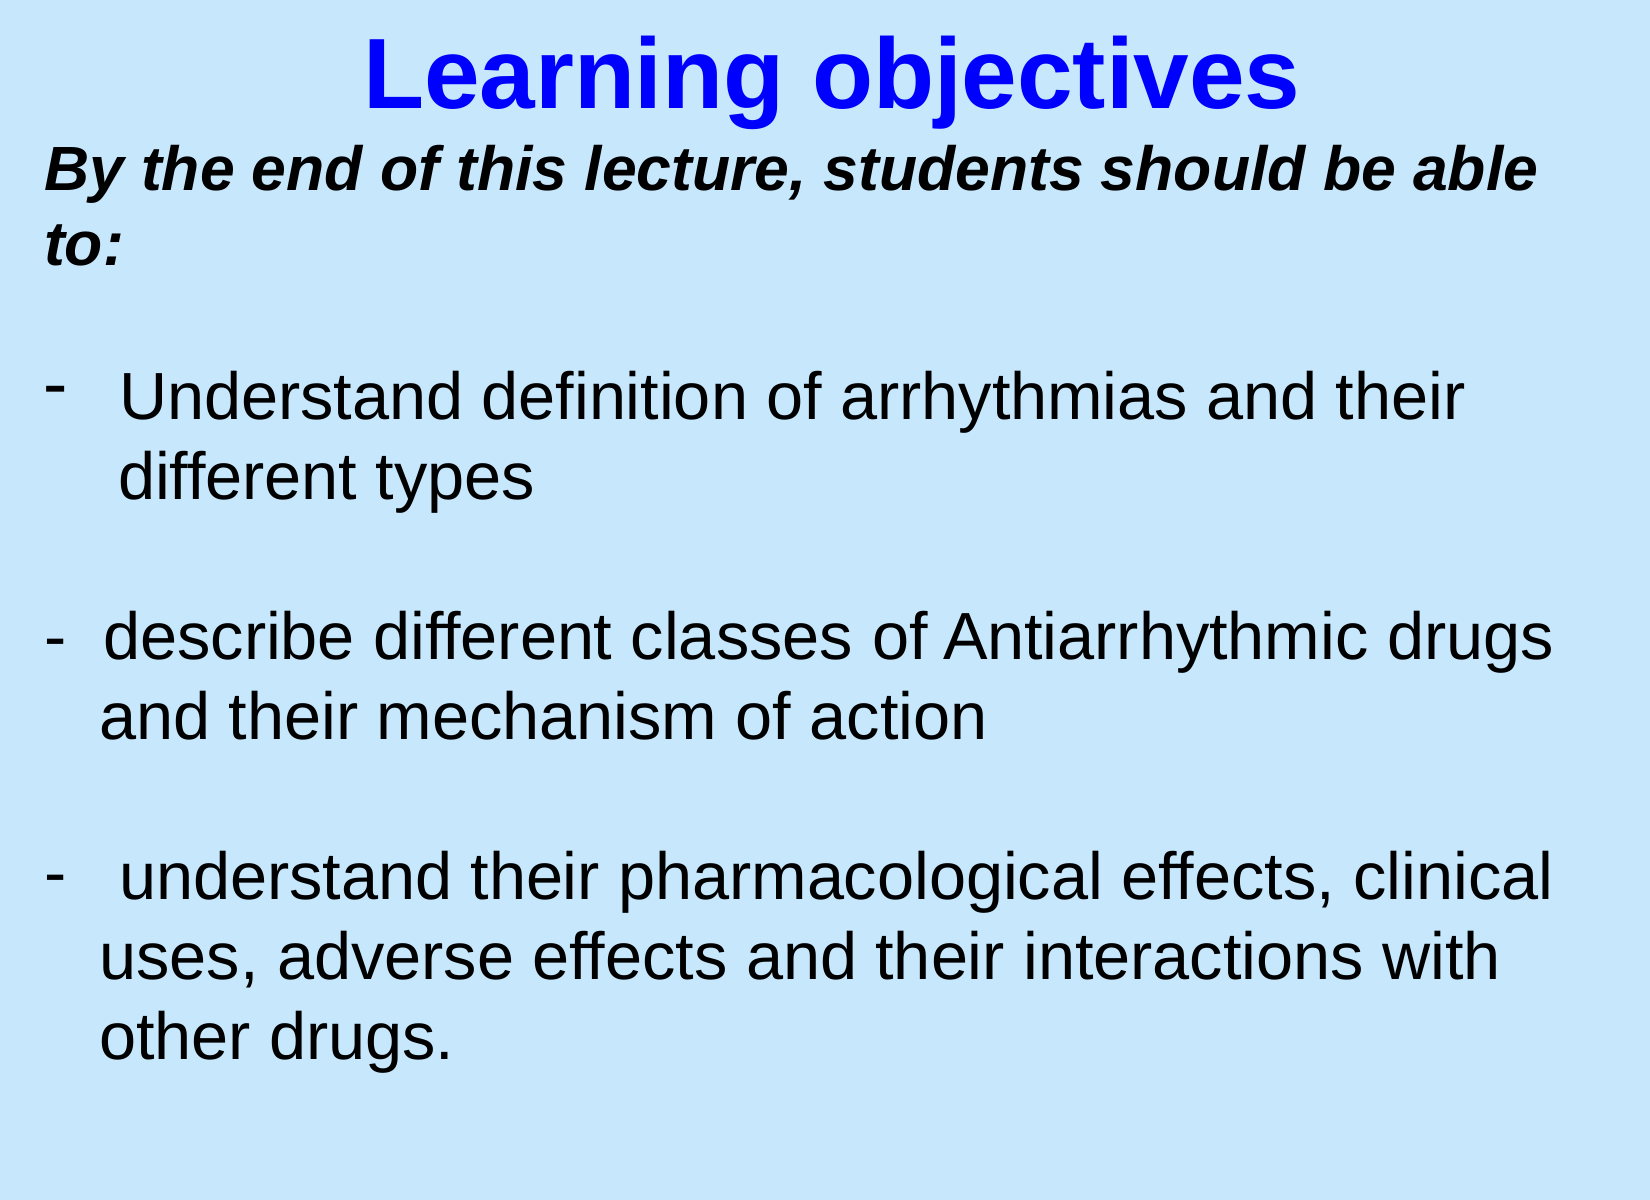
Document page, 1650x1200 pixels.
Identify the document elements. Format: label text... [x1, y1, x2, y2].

text_box Learning objectives By the end of this lecture, students should be able to: Understand definition of arrhythmias and their different types - describe different classes of Antiarrhythmic drugs and their mechanism of action understand their pharmacological effects, clinical uses, adverse effects and their interactions with other drugs. [27, 0, 1637, 1200]
